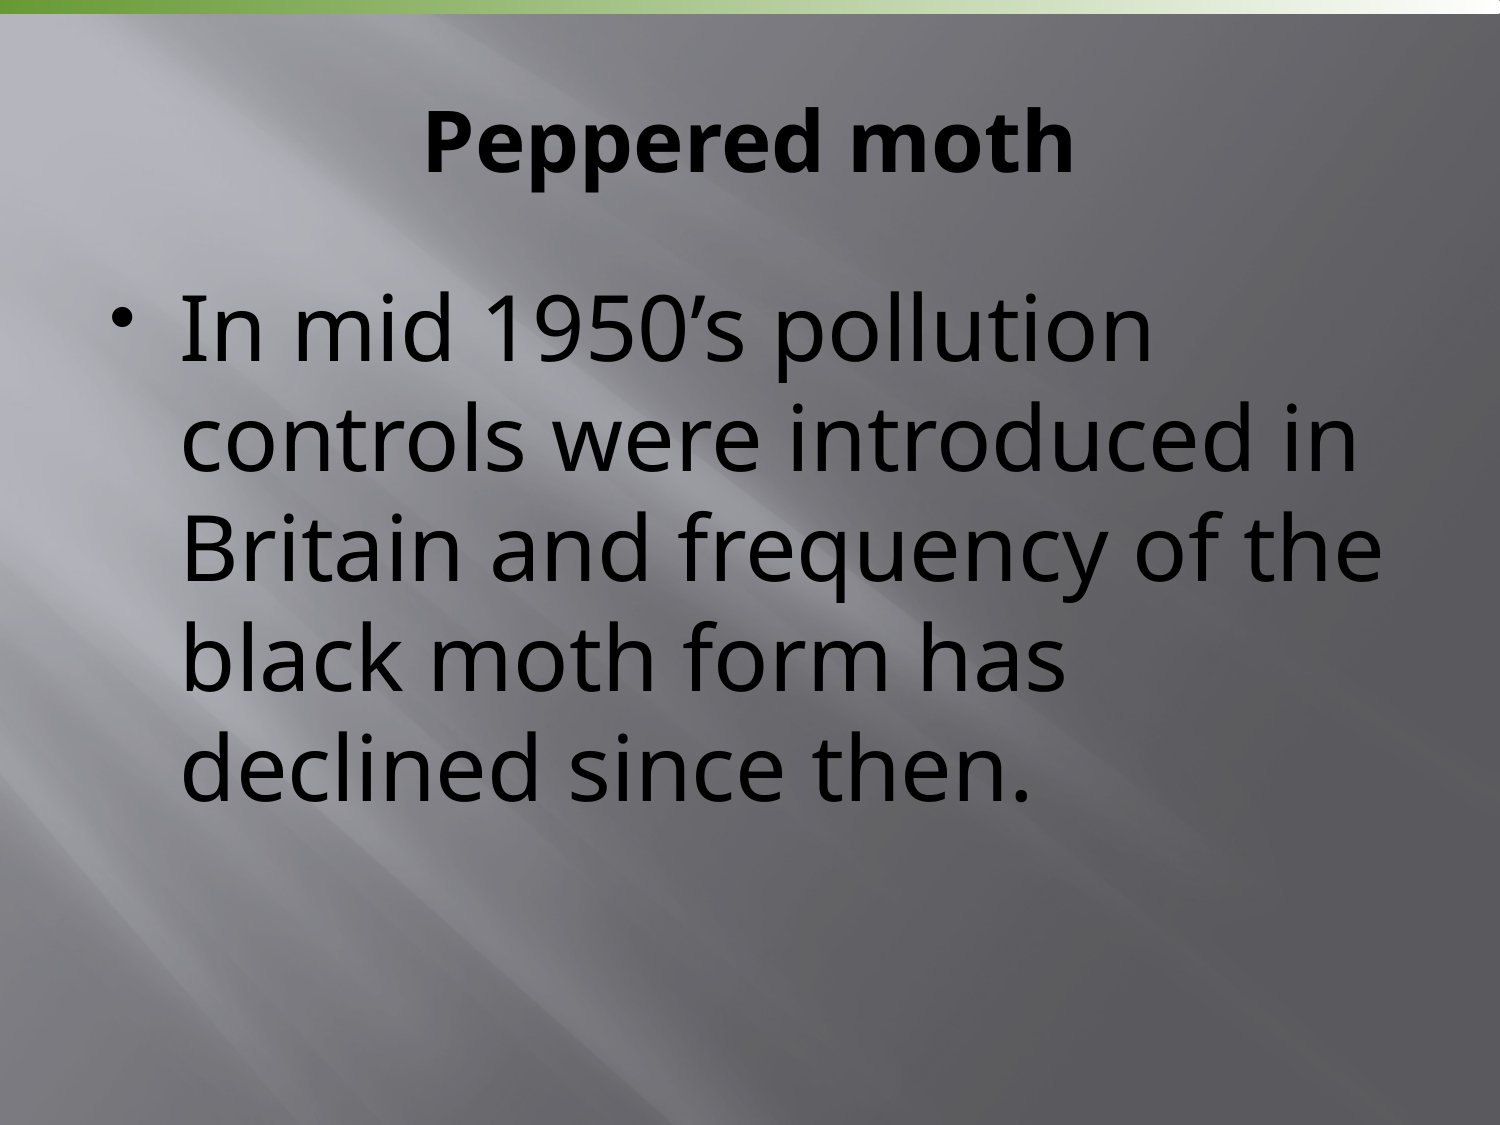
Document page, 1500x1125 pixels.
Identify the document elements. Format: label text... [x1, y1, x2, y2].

list In mid 1950’s pollution controls were introduced in Britain and frequency of the black moth form has declined since then. [75, 262, 1425, 1035]
title Peppered moth [75, 45, 1425, 233]
